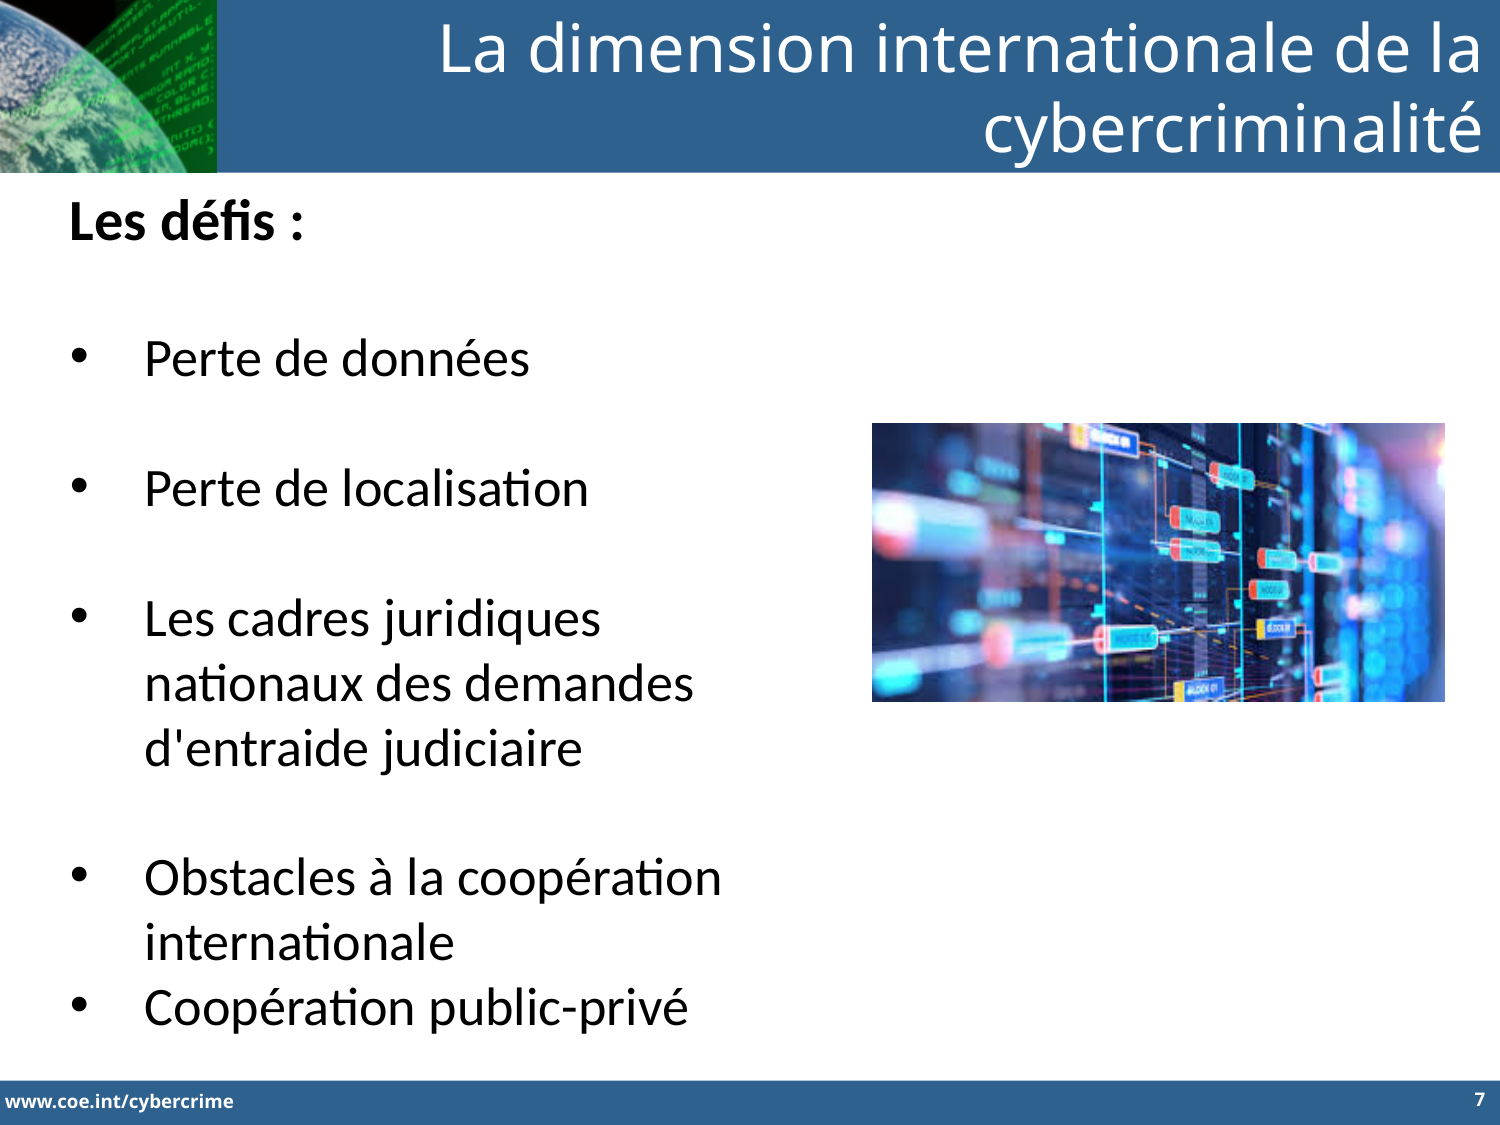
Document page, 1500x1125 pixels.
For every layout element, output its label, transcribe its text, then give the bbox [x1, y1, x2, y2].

slide_number 7 [1149, 1079, 1500, 1125]
text_box La dimension internationale de la cybercriminalité [329, 9, 1500, 162]
text_box Les défis : Perte de données Perte de localisation Les cadres juridiques nationaux des demandes d'entraide judiciaire Obstacles à la coopération internationale Coopération public-privé [54, 174, 845, 1084]
picture [0, 1, 217, 173]
picture [871, 423, 1445, 702]
